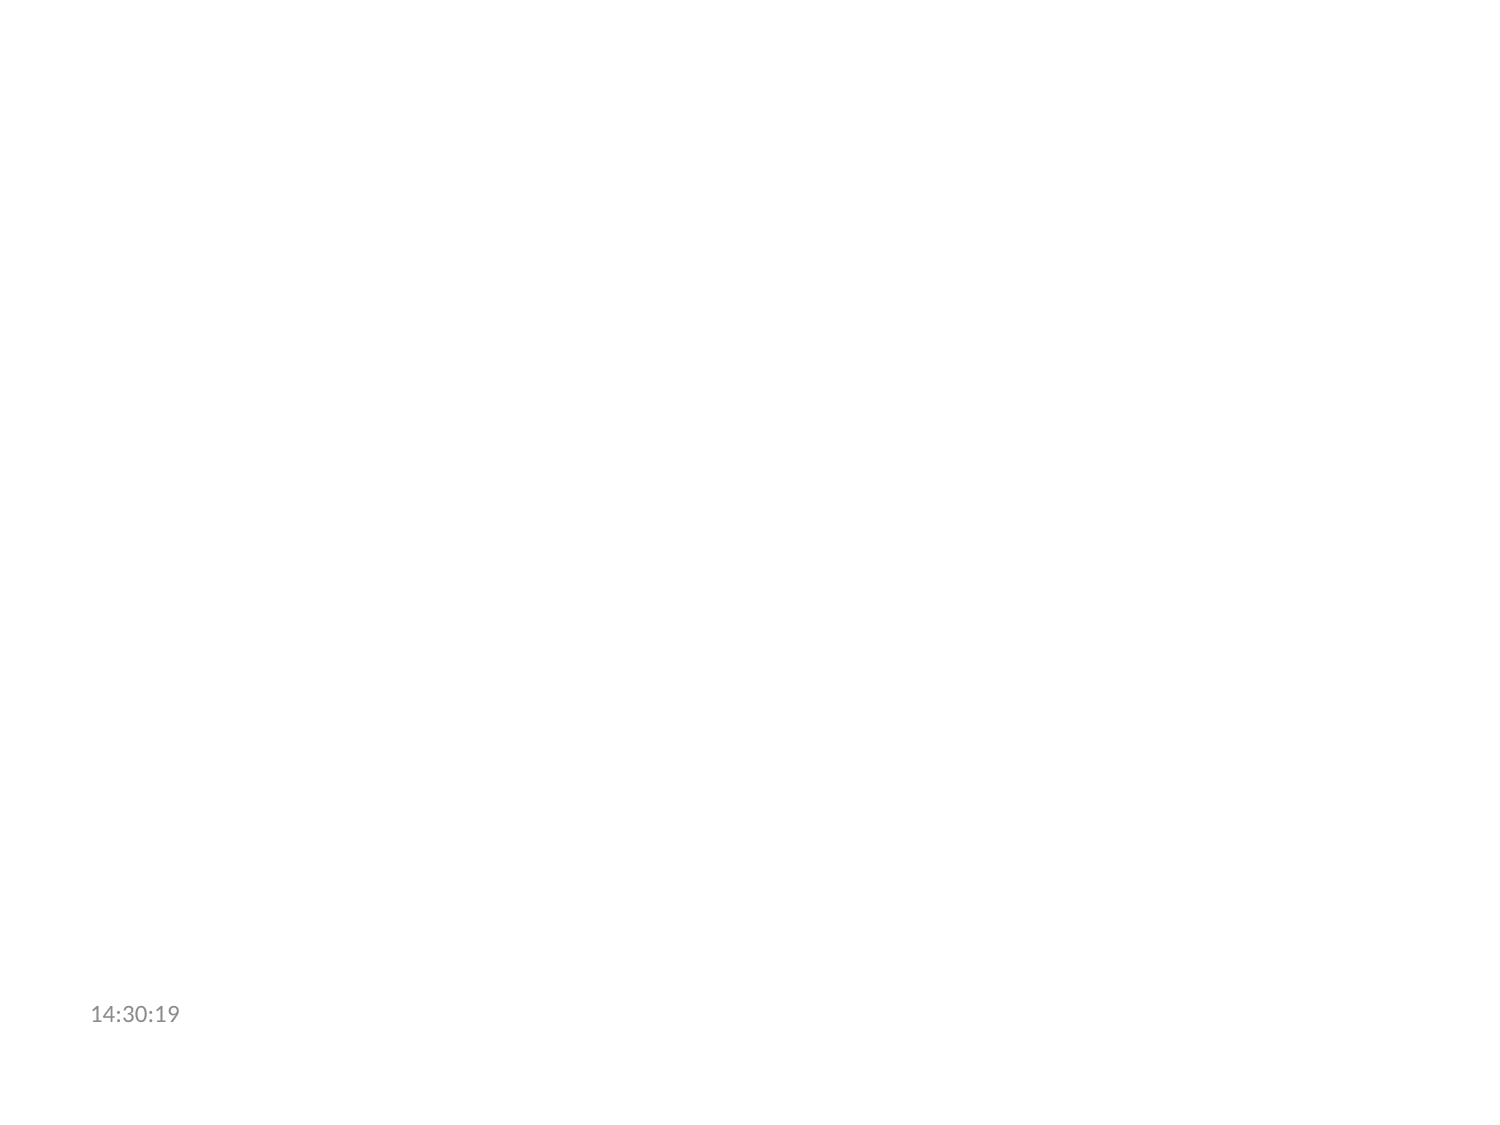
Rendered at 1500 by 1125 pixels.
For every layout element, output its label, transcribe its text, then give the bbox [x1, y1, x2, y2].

text_box 15:35:09 [75, 982, 425, 1043]
